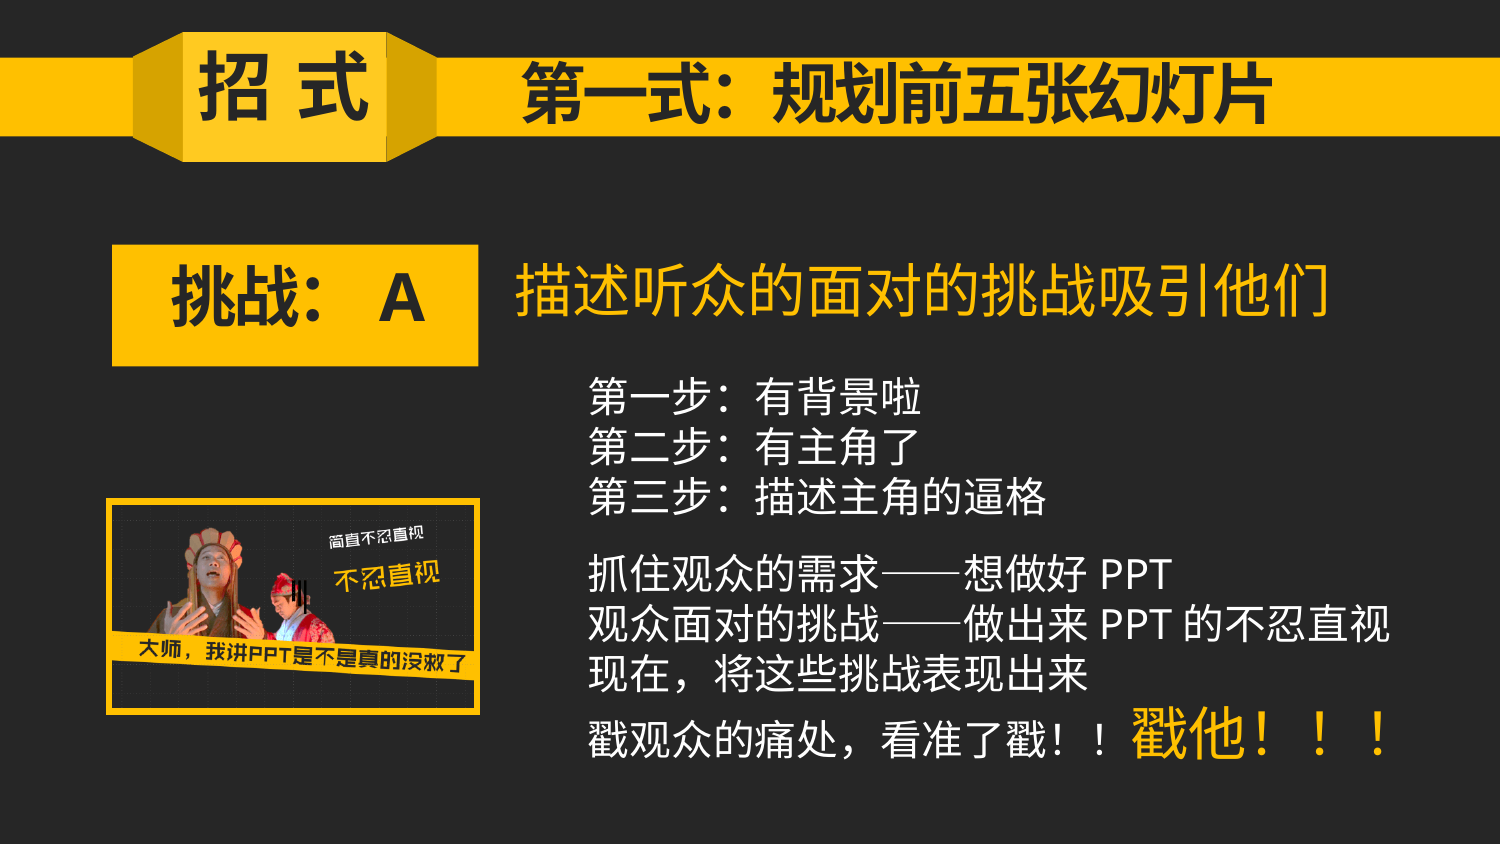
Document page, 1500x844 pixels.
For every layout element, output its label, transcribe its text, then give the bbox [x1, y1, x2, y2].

text_box [181, 30, 389, 164]
text_box [438, 55, 505, 138]
text_box [130, 30, 181, 164]
text_box 挑战：A [155, 246, 538, 342]
text_box 抓住观众的需求——想做好PPT 观众面对的挑战——做出来PPT的不忍直视 现在，将这些挑战表现出来 戳观众的痛处，看准了戳！！戳他！！！ [572, 539, 1443, 775]
text_box 第一式：规划前五张幻灯片 [505, 44, 1376, 139]
text_box [110, 243, 480, 369]
text_box [0, 55, 131, 138]
text_box [1376, 55, 1500, 138]
picture [111, 504, 475, 709]
text_box 第一步：有背景啦 第二步：有主角了 第三步：描述主角的逼格 [572, 362, 1353, 528]
text_box 描述听众的面对的挑战吸引他们 [499, 247, 1443, 332]
text_box 招 式 [182, 32, 417, 137]
text_box [389, 45, 439, 164]
